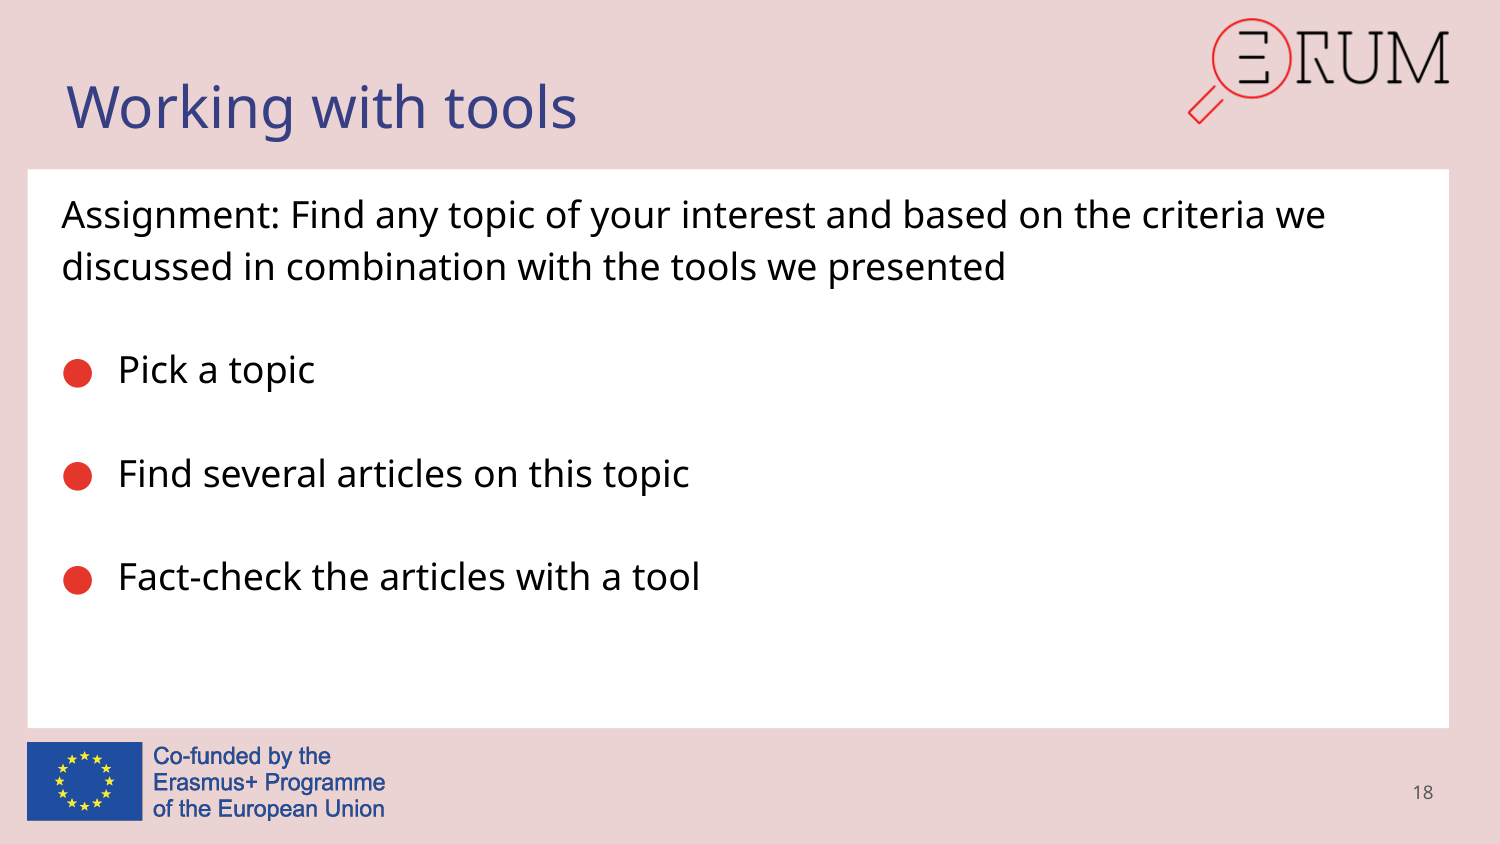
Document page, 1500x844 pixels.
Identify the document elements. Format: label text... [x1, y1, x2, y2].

picture [1136, 0, 1500, 137]
picture [27, 742, 385, 821]
list Assignment: Find any topic of your interest and based on the criteria we discussed in combination with the tools we presented Pick a topic Find several articles on this topic Fact-check the articles with a tool [27, 169, 1449, 729]
title Working with tools [51, 55, 1168, 150]
slide_number 18 [1358, 761, 1449, 826]
